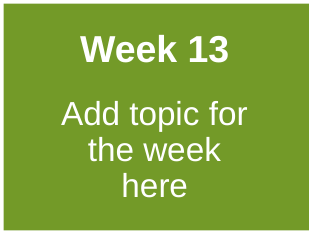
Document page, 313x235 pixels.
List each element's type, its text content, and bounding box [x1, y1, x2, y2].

text_box Week 13 [64, 17, 245, 78]
text_box Add topic for the week here [23, 89, 286, 212]
text_box [3, 3, 310, 231]
